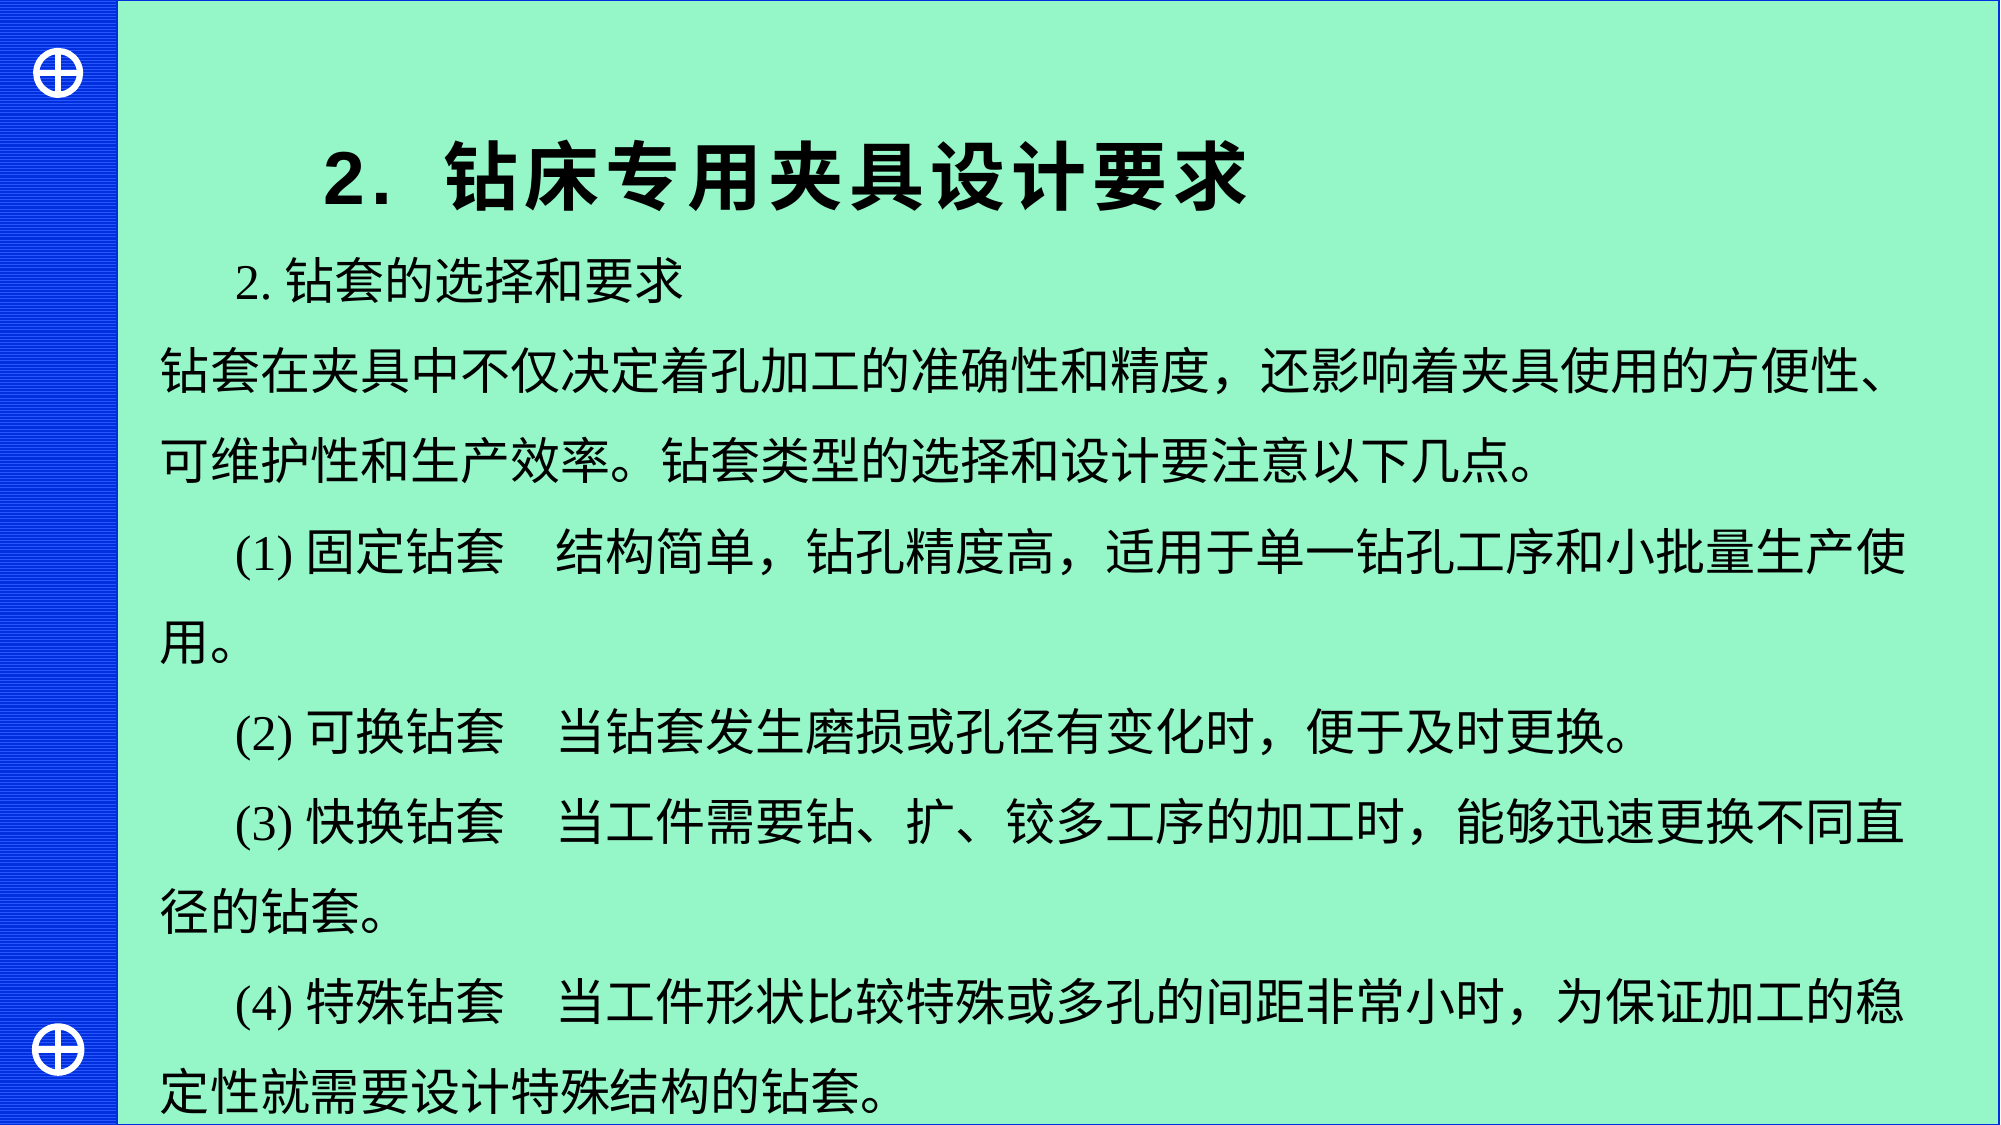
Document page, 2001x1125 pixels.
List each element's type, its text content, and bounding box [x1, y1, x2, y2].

text_box 2.钻套的选择和要求 钻套在夹具中不仅决定着孔加工的准确性和精度，还影响着夹具使用的方便性、可维护性和生产效率。钻套类型的选择和设计要注意以下几点。 (1)固定钻套 结构简单，钻孔精度高，适用于单一钻孔工序和小批量生产使用。 (2)可换钻套 当钻套发生磨损或孔径有变化时，便于及时更换。 (3)快换钻套 当工件需要钻、扩、铰多工序的加工时，能够迅速更换不同直径的钻套。 (4)特殊钻套 当工件形状比较特殊或多孔的间距非常小时，为保证加工的稳定性就需要设计特殊结构的钻套。 [145, 212, 1968, 1125]
text_box 2. 钻床专用夹具设计要求 [173, 106, 1462, 212]
